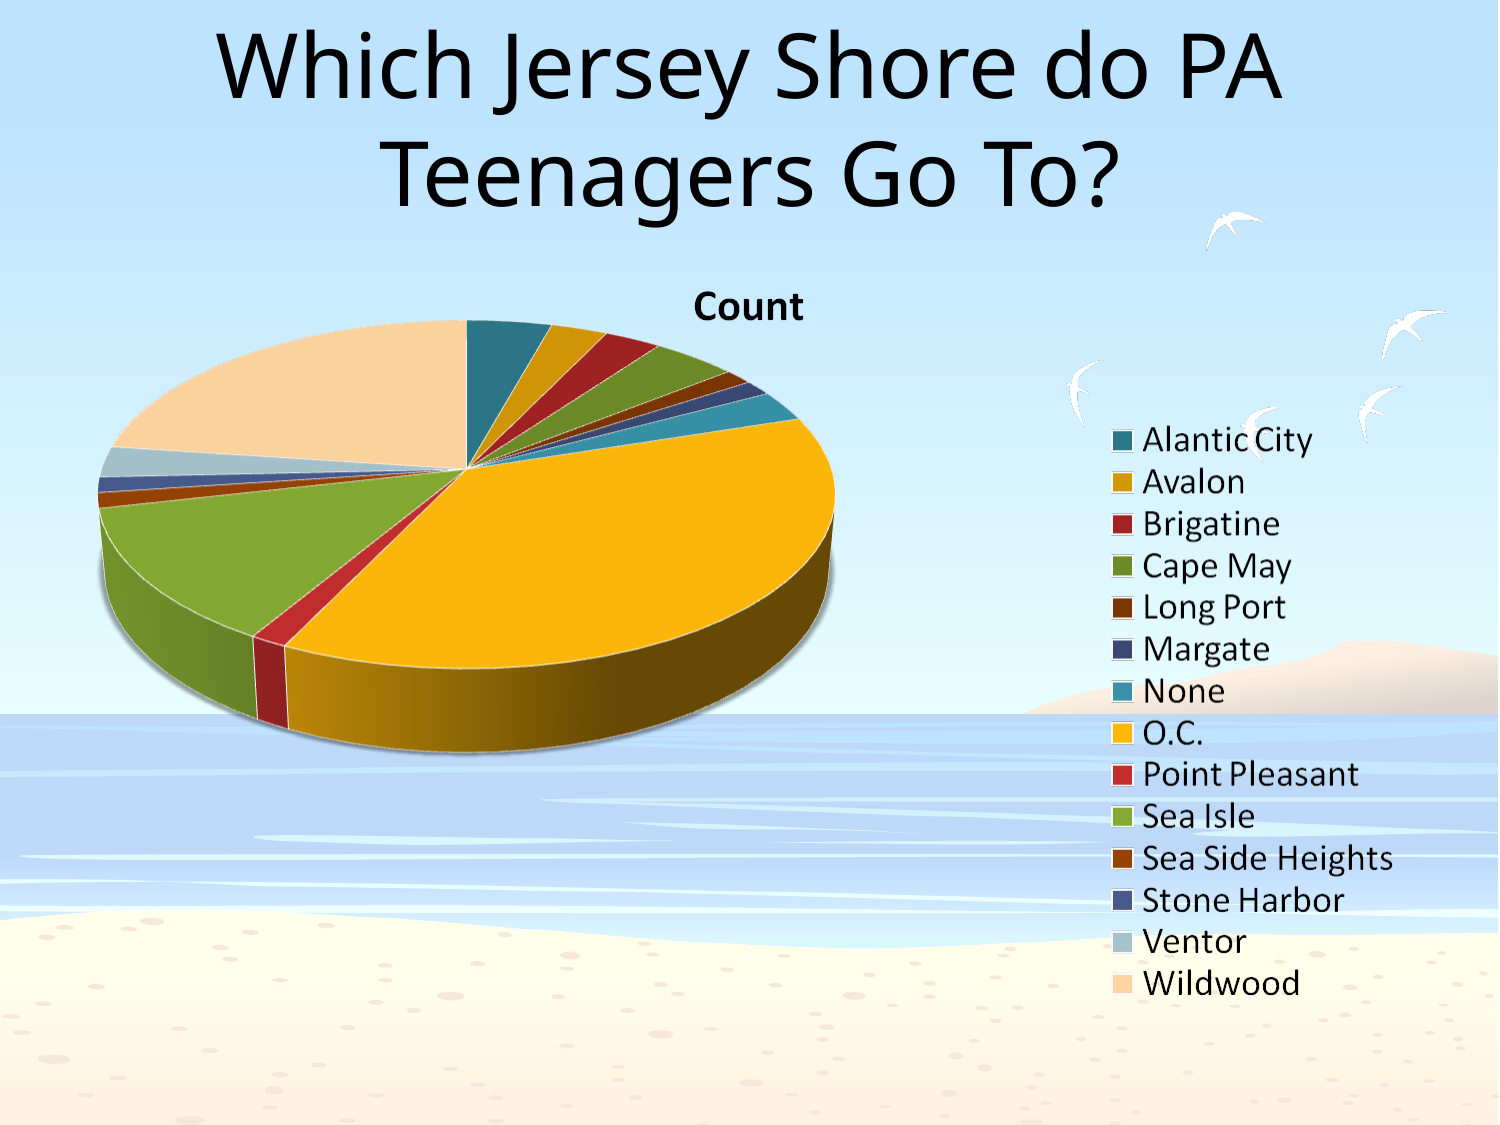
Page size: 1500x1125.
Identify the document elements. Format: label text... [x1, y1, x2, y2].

picture [1066, 233, 1447, 463]
title Which Jersey Shore do PA Teenagers Go To? [0, 0, 1500, 233]
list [74, 262, 1426, 1006]
